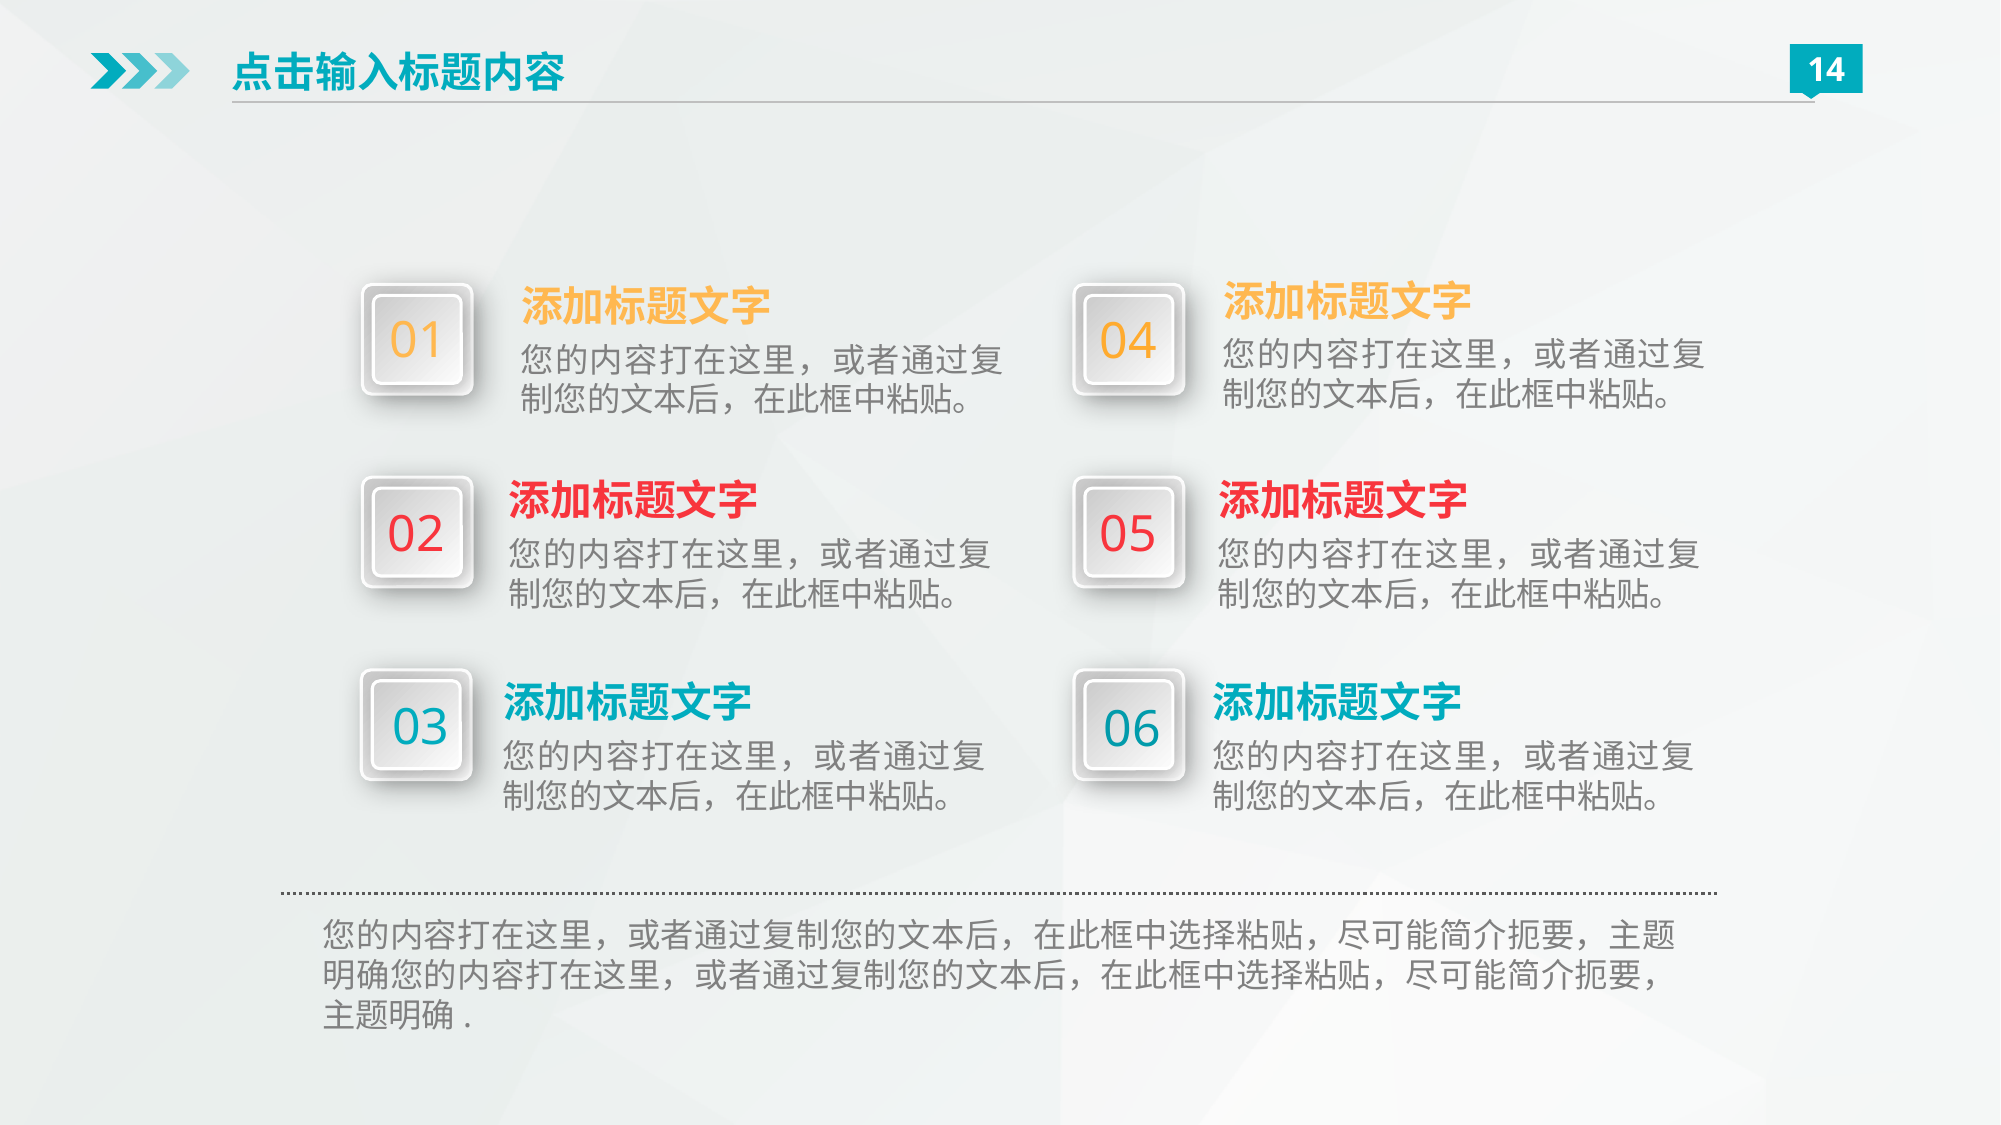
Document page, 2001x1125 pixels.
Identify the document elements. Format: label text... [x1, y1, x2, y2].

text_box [504, 272, 1020, 428]
picture [0, 0, 2001, 1125]
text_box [1073, 669, 1184, 780]
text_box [1201, 466, 1717, 622]
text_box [1206, 266, 1721, 423]
text_box 点击输入标题内容 [220, 39, 587, 102]
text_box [492, 466, 1007, 622]
text_box 14 [1789, 42, 1863, 94]
text_box [1787, 42, 1865, 101]
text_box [90, 52, 191, 89]
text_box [362, 476, 473, 588]
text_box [1073, 476, 1184, 588]
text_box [486, 668, 1001, 824]
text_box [361, 669, 472, 780]
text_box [362, 284, 473, 395]
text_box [1196, 668, 1711, 824]
text_box 您的内容打在这里，或者通过复制您的文本后，在此框中选择粘贴，尽可能简介扼要，主题明确您的内容打在这里，或者通过复制您的文本后，在此框中选择粘贴，尽可能简介扼要，主题明确. [307, 907, 1693, 1082]
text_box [1073, 284, 1184, 395]
